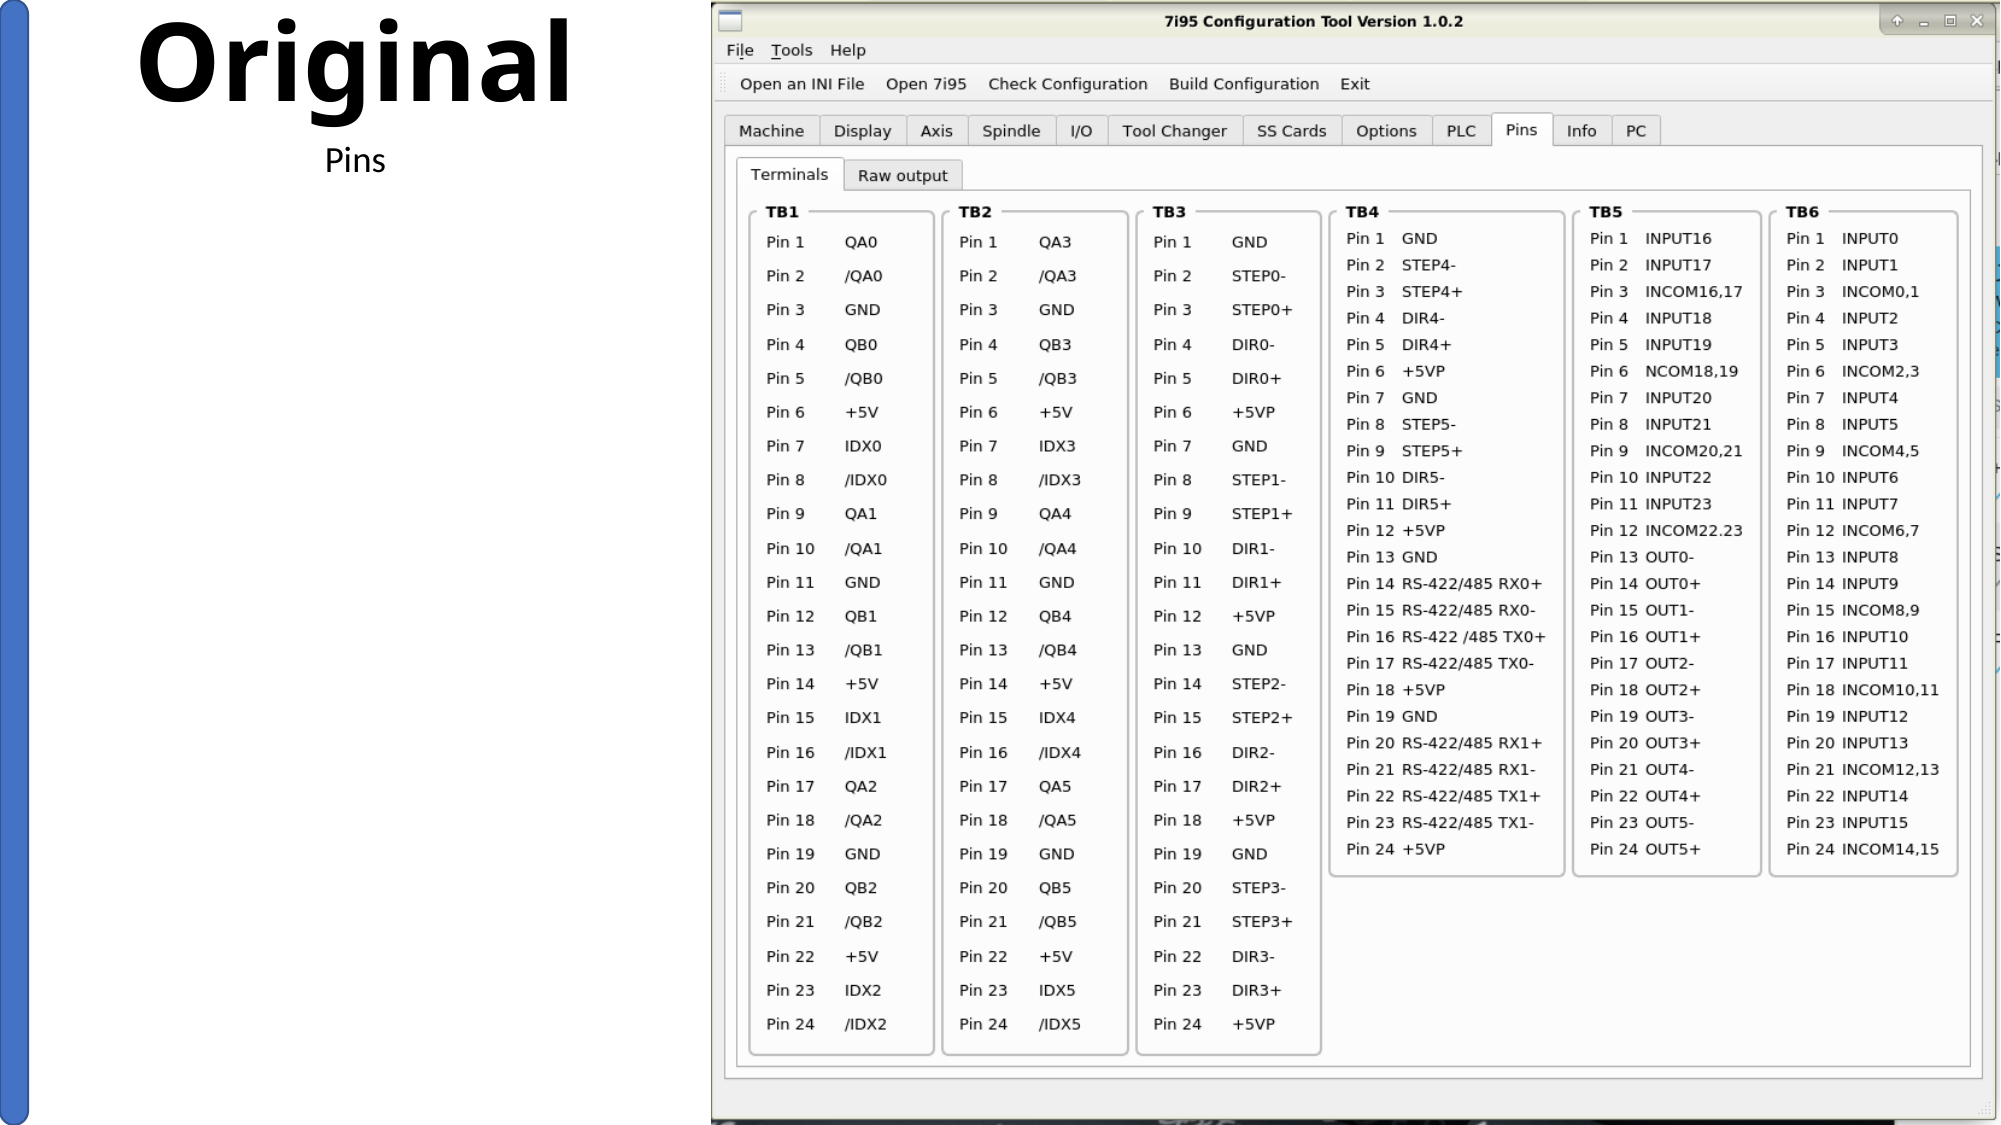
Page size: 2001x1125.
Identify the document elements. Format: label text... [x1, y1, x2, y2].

title Original [22, 0, 710, 132]
picture [710, 0, 2000, 1125]
text_box [0, 0, 30, 1125]
subtitle Pins [30, 132, 710, 189]
